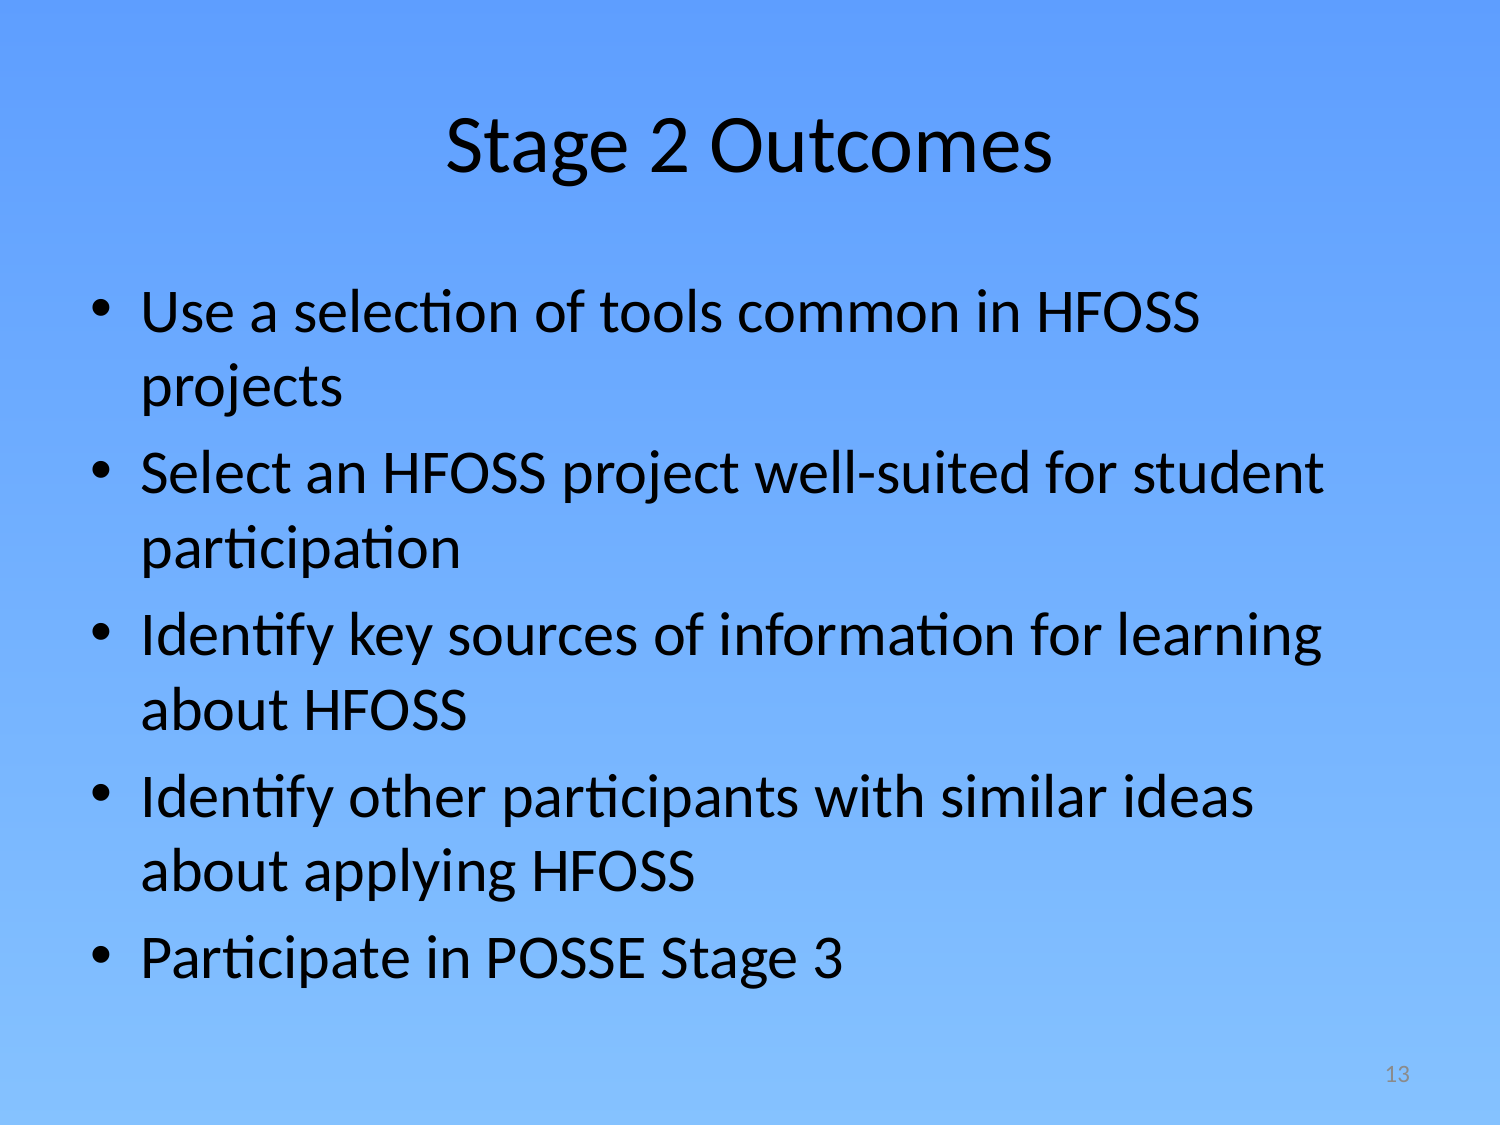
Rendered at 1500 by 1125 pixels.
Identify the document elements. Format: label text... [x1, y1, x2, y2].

title Stage 2 Outcomes [74, 44, 1426, 233]
list Use a selection of tools common in HFOSS projects Select an HFOSS project well-suited for student participation Identify key sources of information for learning about HFOSS Identify other participants with similar ideas about applying HFOSS Participate in POSSE Stage 3 [74, 262, 1426, 1006]
slide_number 13 [1074, 1042, 1425, 1103]
